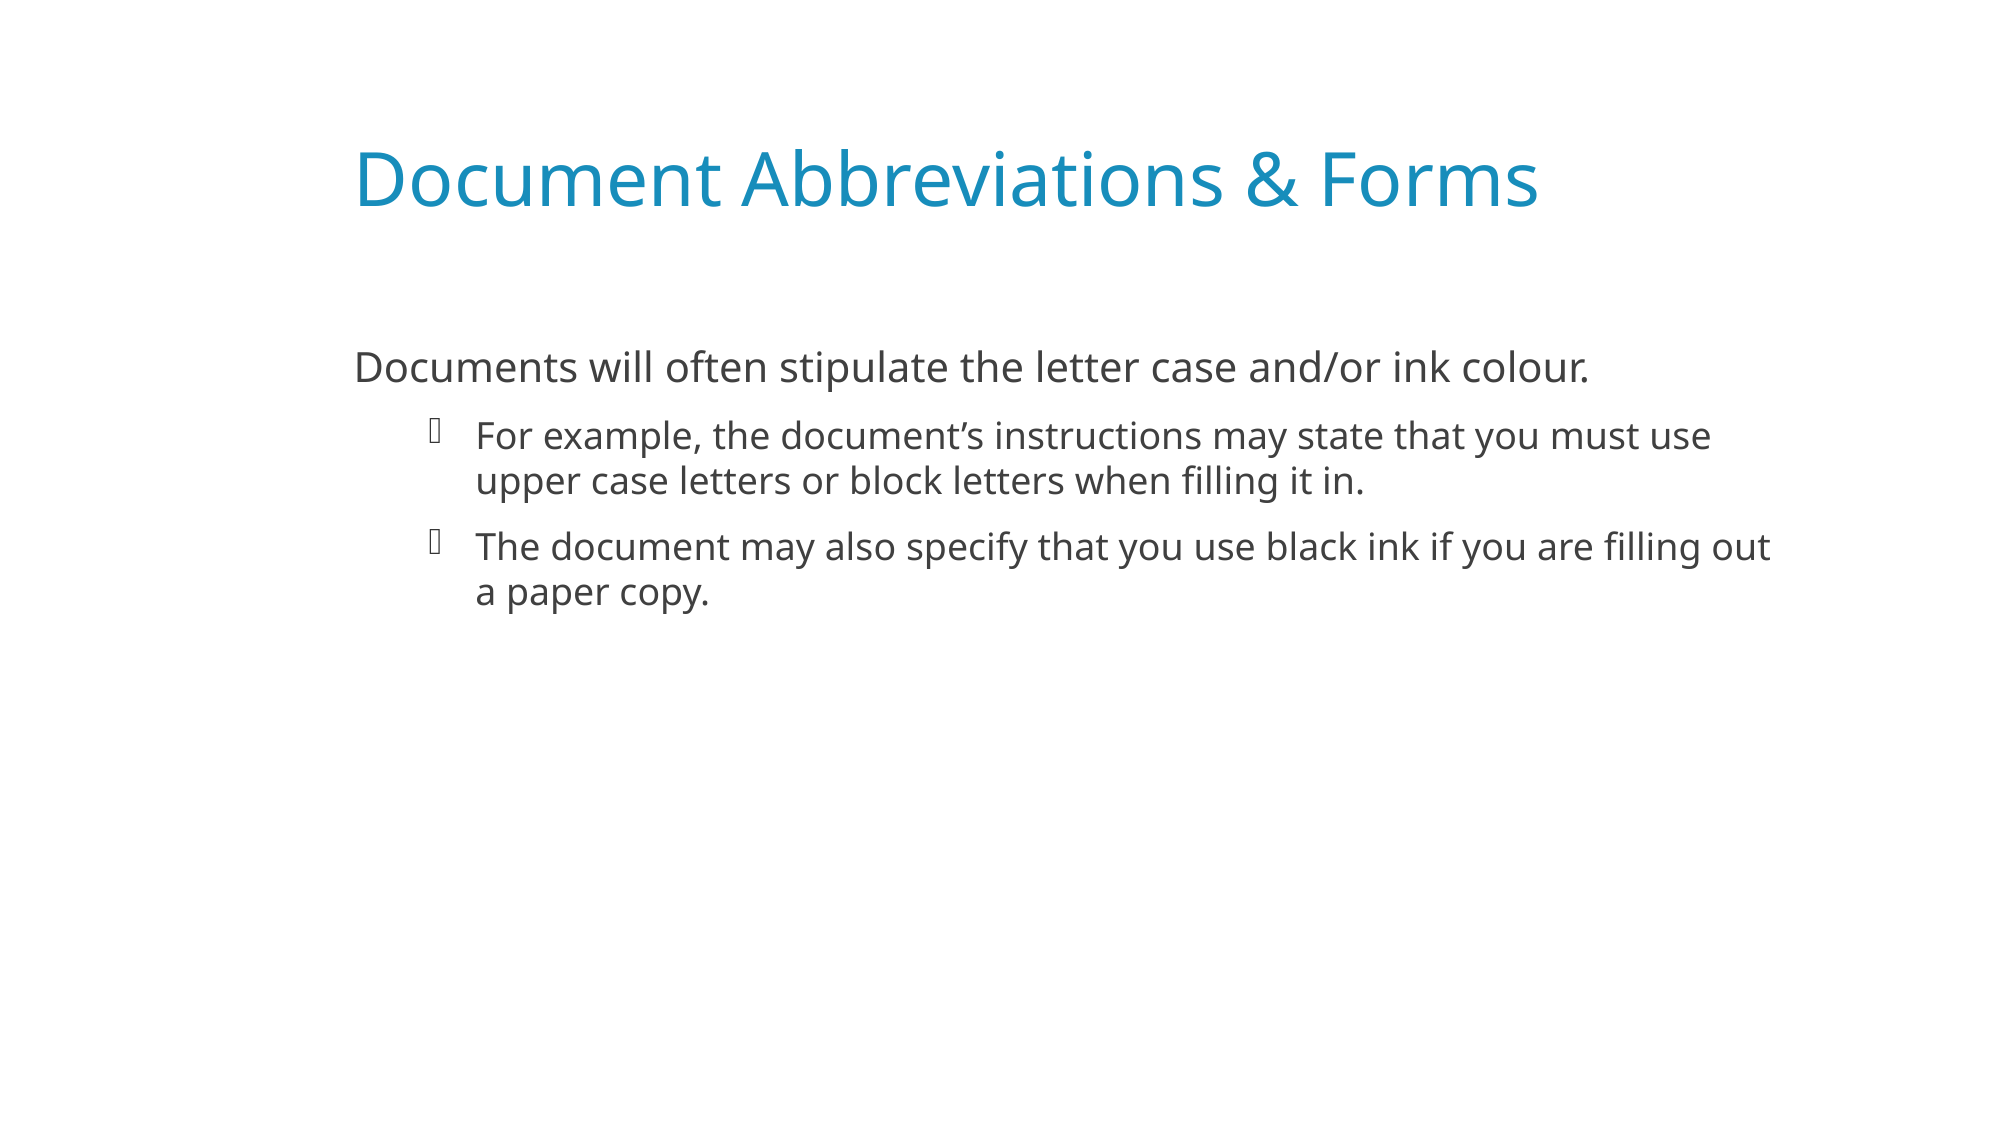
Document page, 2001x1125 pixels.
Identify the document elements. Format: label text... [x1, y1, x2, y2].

list Documents will often stipulate the letter case and/or ink colour. For example, the document’s instructions may state that you must use upper case letters or block letters when filling it in. The document may also specify that you use black ink if you are filling out a paper copy. [338, 333, 1801, 1057]
title Document Abbreviations & Forms [339, 123, 1801, 333]
